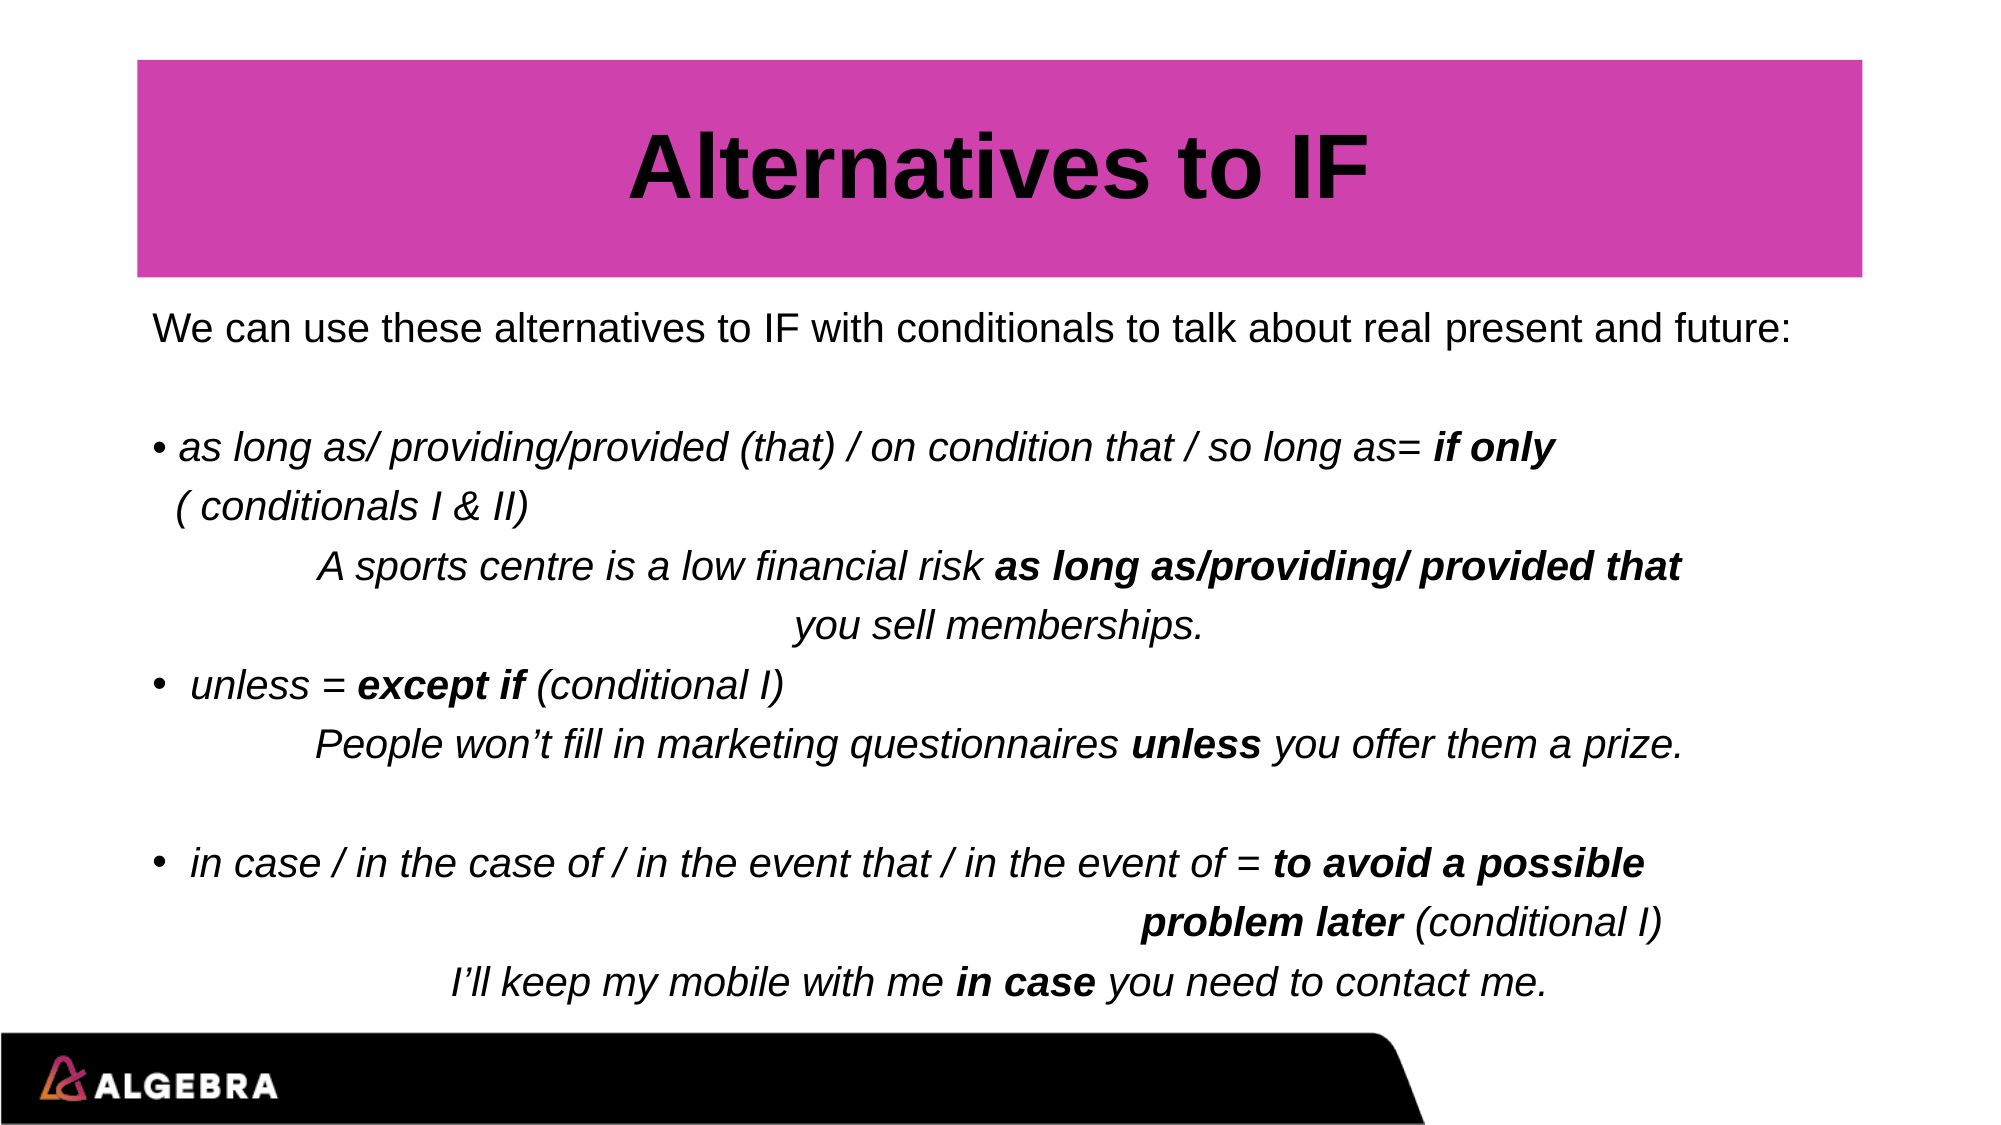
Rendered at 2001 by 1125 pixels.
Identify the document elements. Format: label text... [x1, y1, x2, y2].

picture [0, 1032, 1425, 1125]
list We can use these alternatives to IF with conditionals to talk about real present and future: • as long as/ providing/provided (that) / on condition that / so long as= if only ( conditionals I & II) A sports centre is a low financial risk as long as/providing/ provided that you sell memberships. unless = except if (conditional I) People won’t fill in marketing questionnaires unless you offer them a prize. in case / in the case of / in the event that / in the event of = to avoid a possible problem later (conditional I) I’ll keep my mobile with me in case you need to contact me. [137, 299, 1863, 1014]
title Alternatives to IF [137, 59, 1863, 278]
